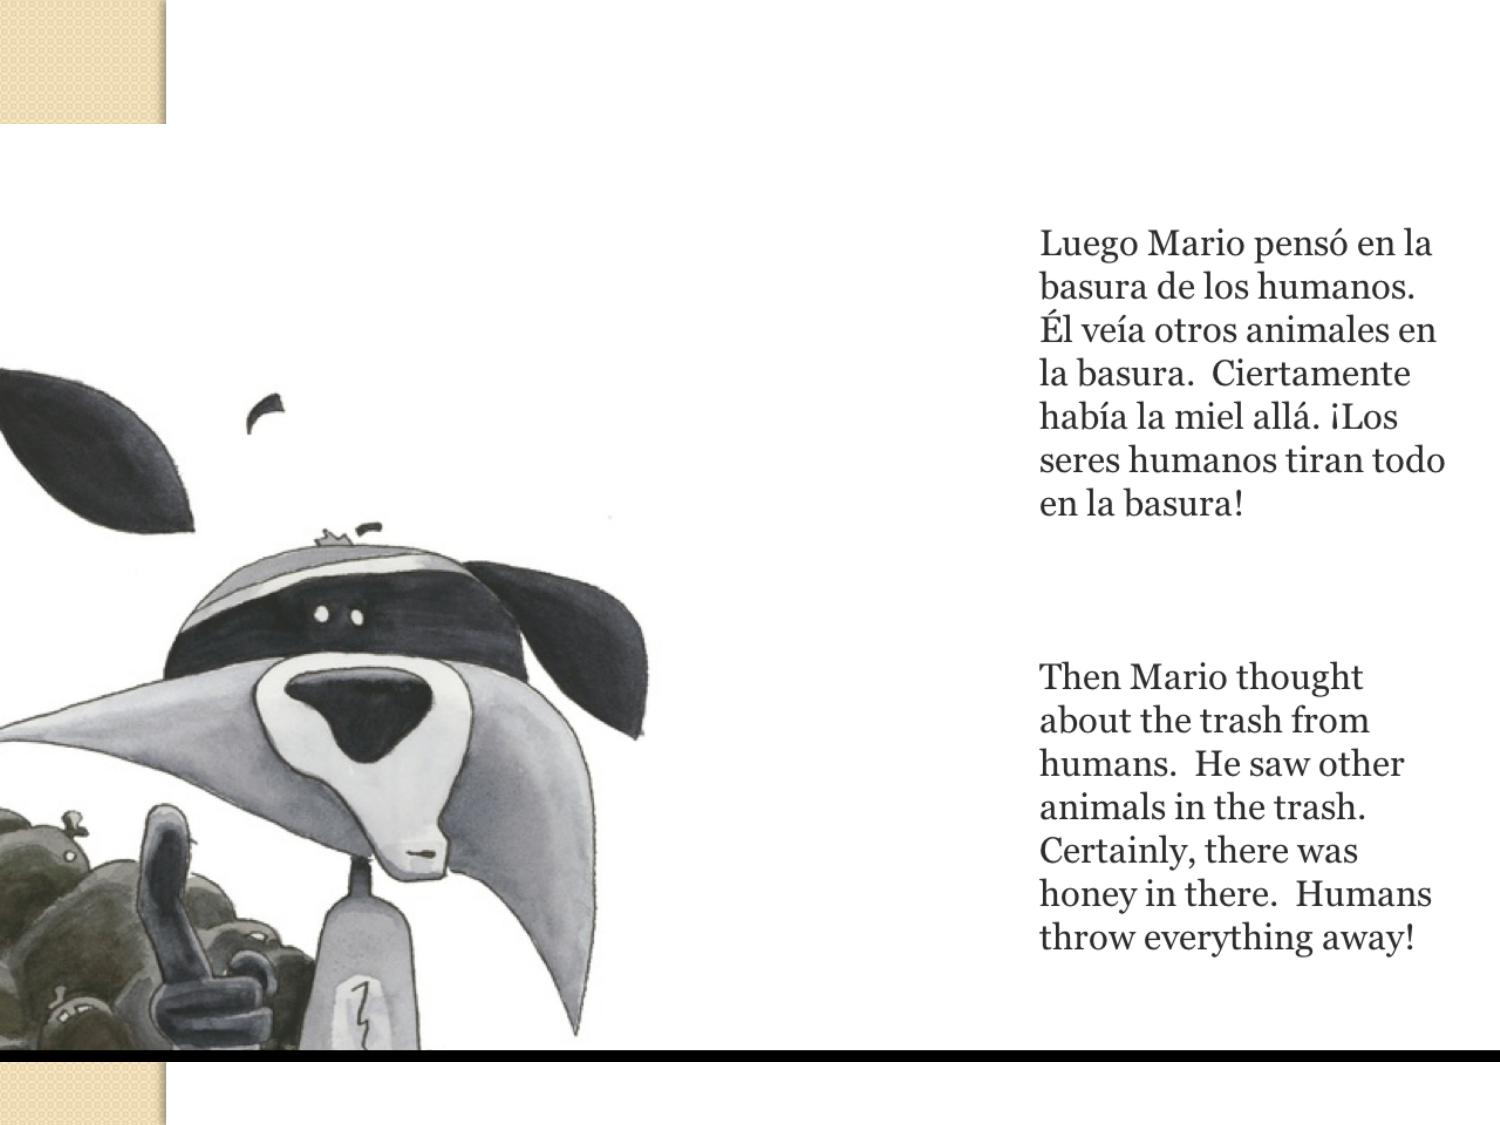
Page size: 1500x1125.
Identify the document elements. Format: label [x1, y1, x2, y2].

picture [0, 124, 1500, 1063]
